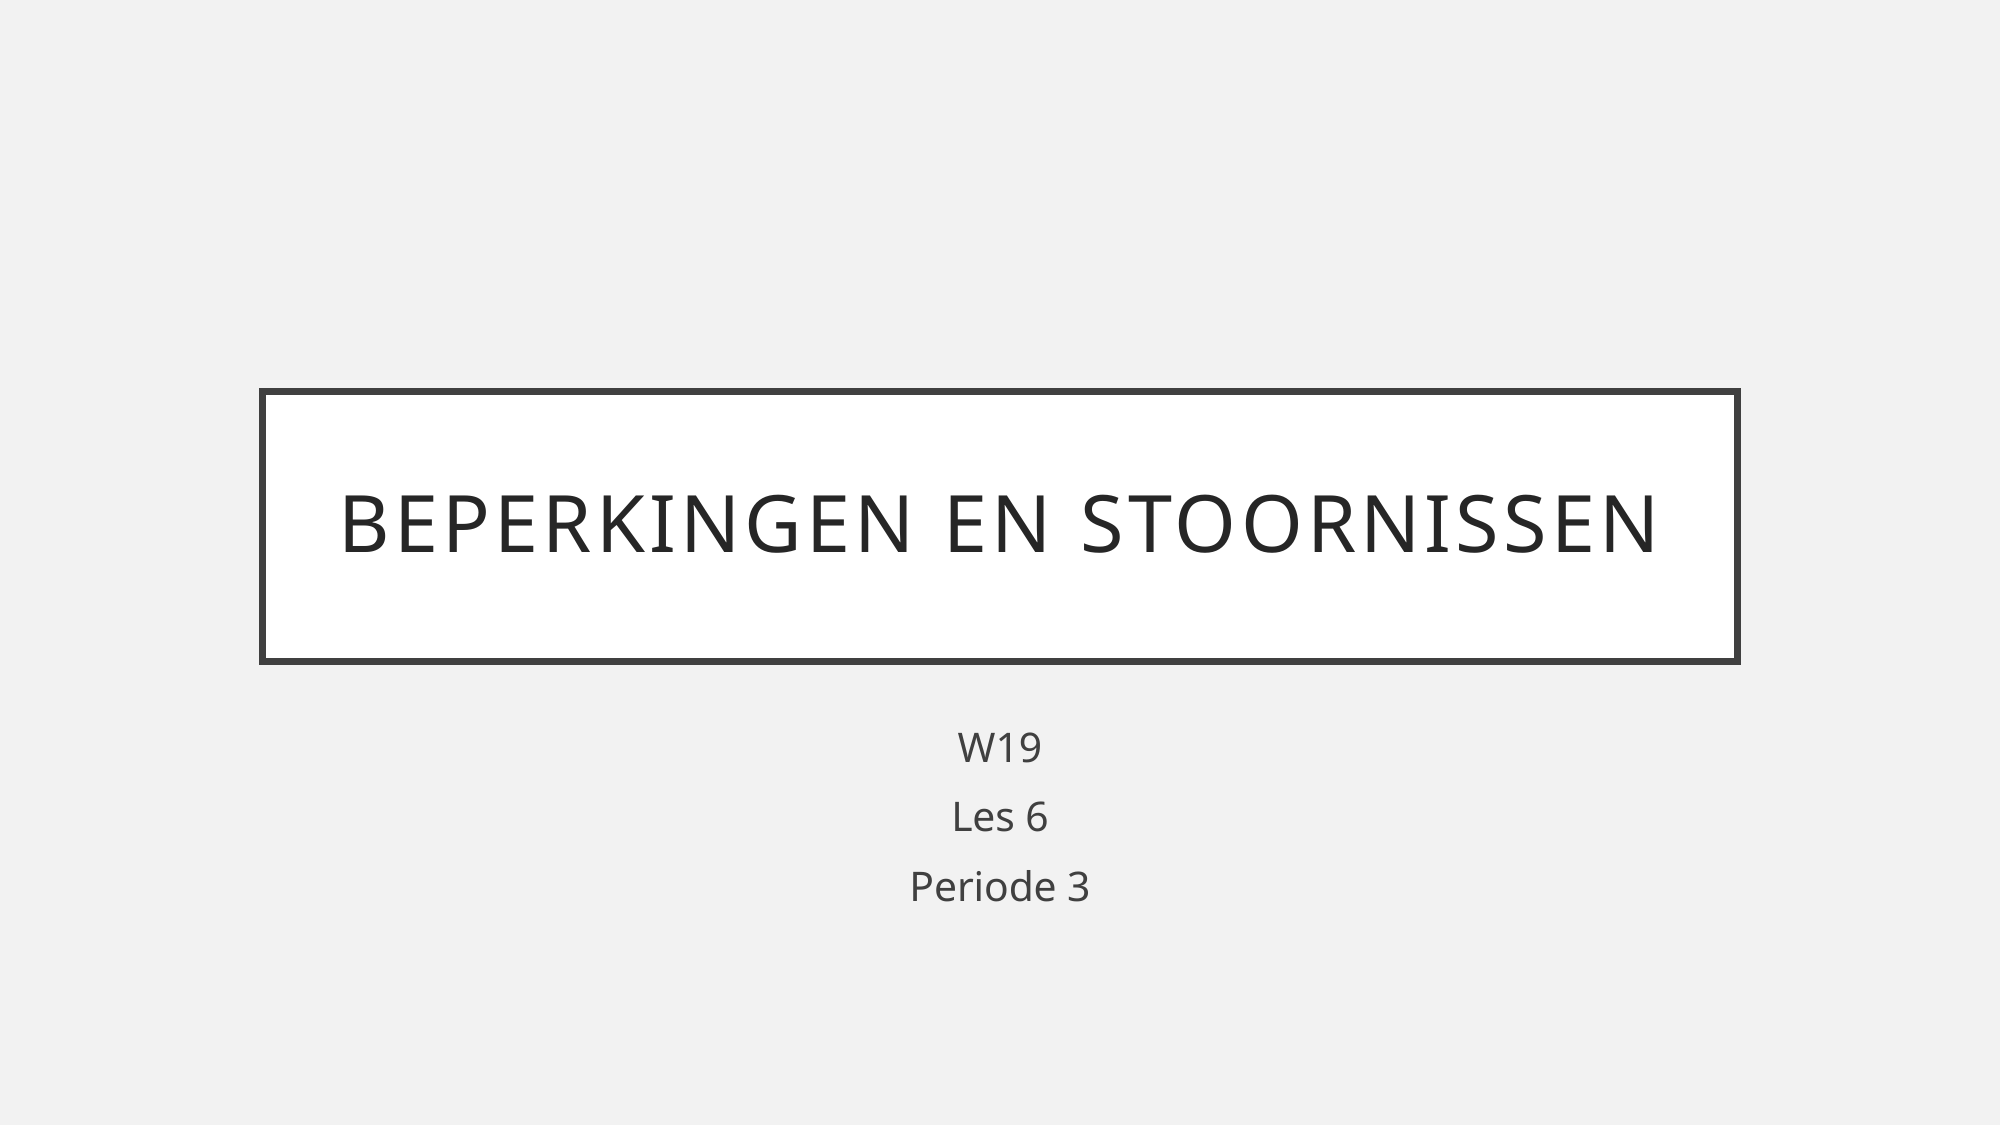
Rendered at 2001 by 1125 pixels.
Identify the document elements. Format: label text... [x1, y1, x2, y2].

title Beperkingen en stoornissen [259, 388, 1741, 665]
subtitle W19 Les 6 Periode 3 [442, 713, 1558, 918]
